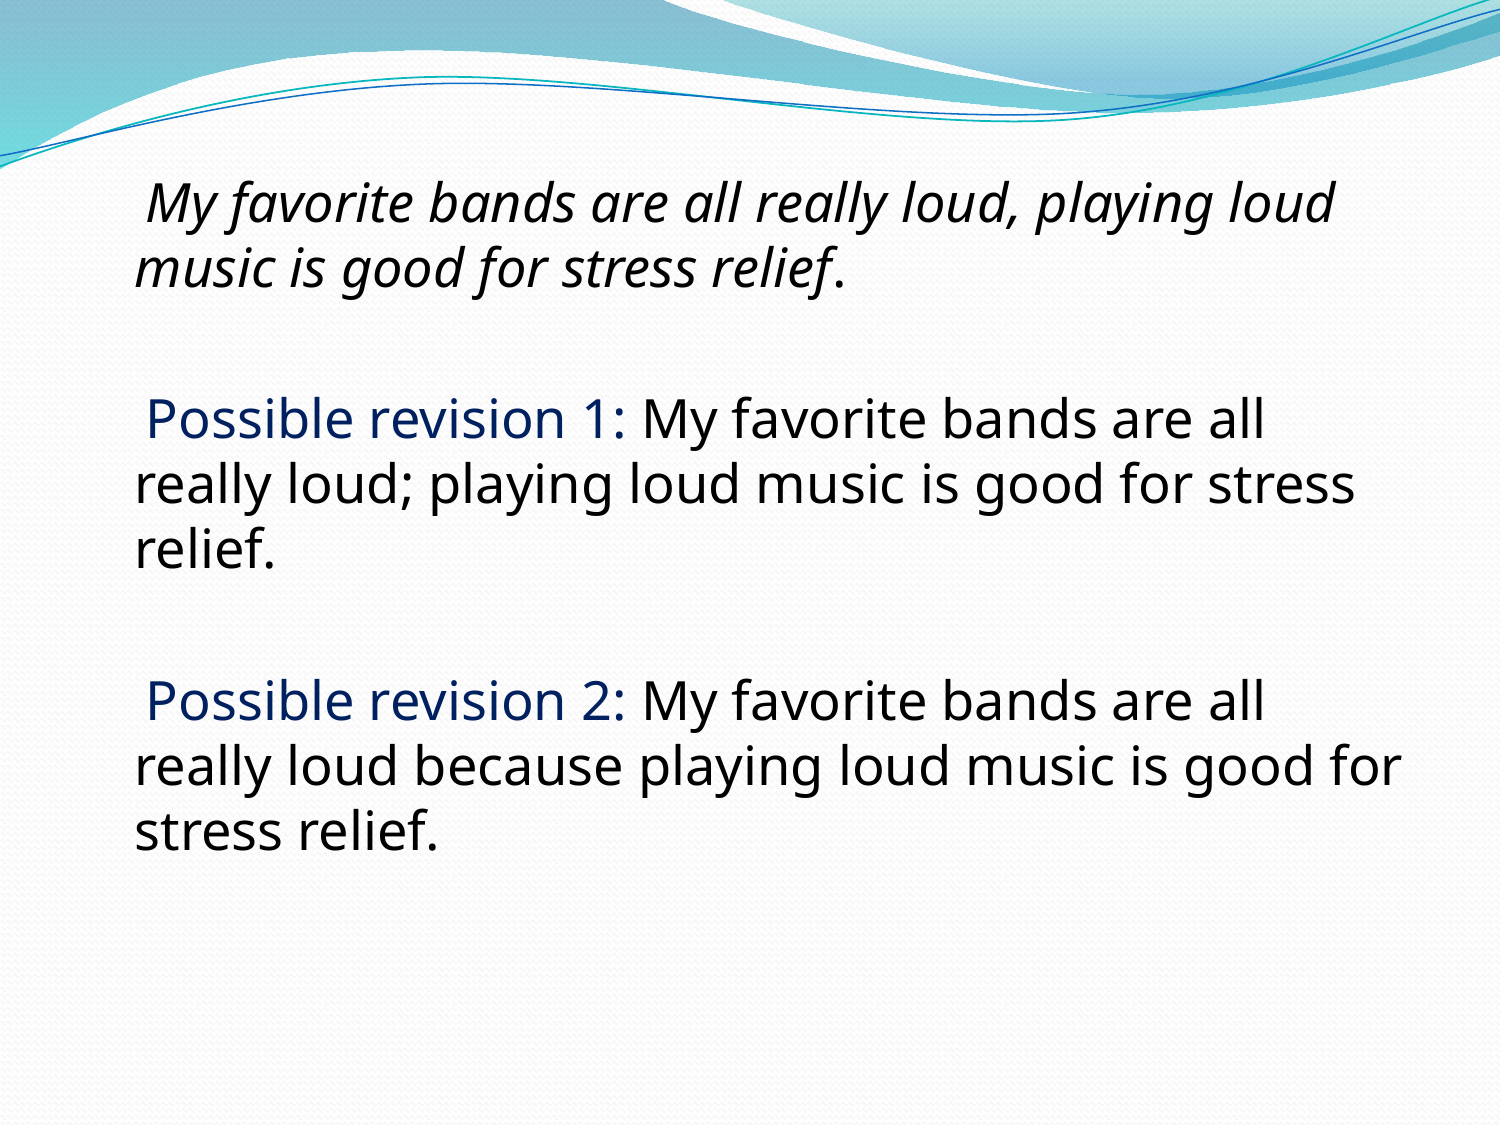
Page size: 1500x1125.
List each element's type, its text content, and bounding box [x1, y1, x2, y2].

list My favorite bands are all really loud, playing loud music is good for stress relief. Possible revision 1: My favorite bands are all really loud; playing loud music is good for stress relief. Possible revision 2: My favorite bands are all really loud because playing loud music is good for stress relief. [75, 160, 1425, 929]
